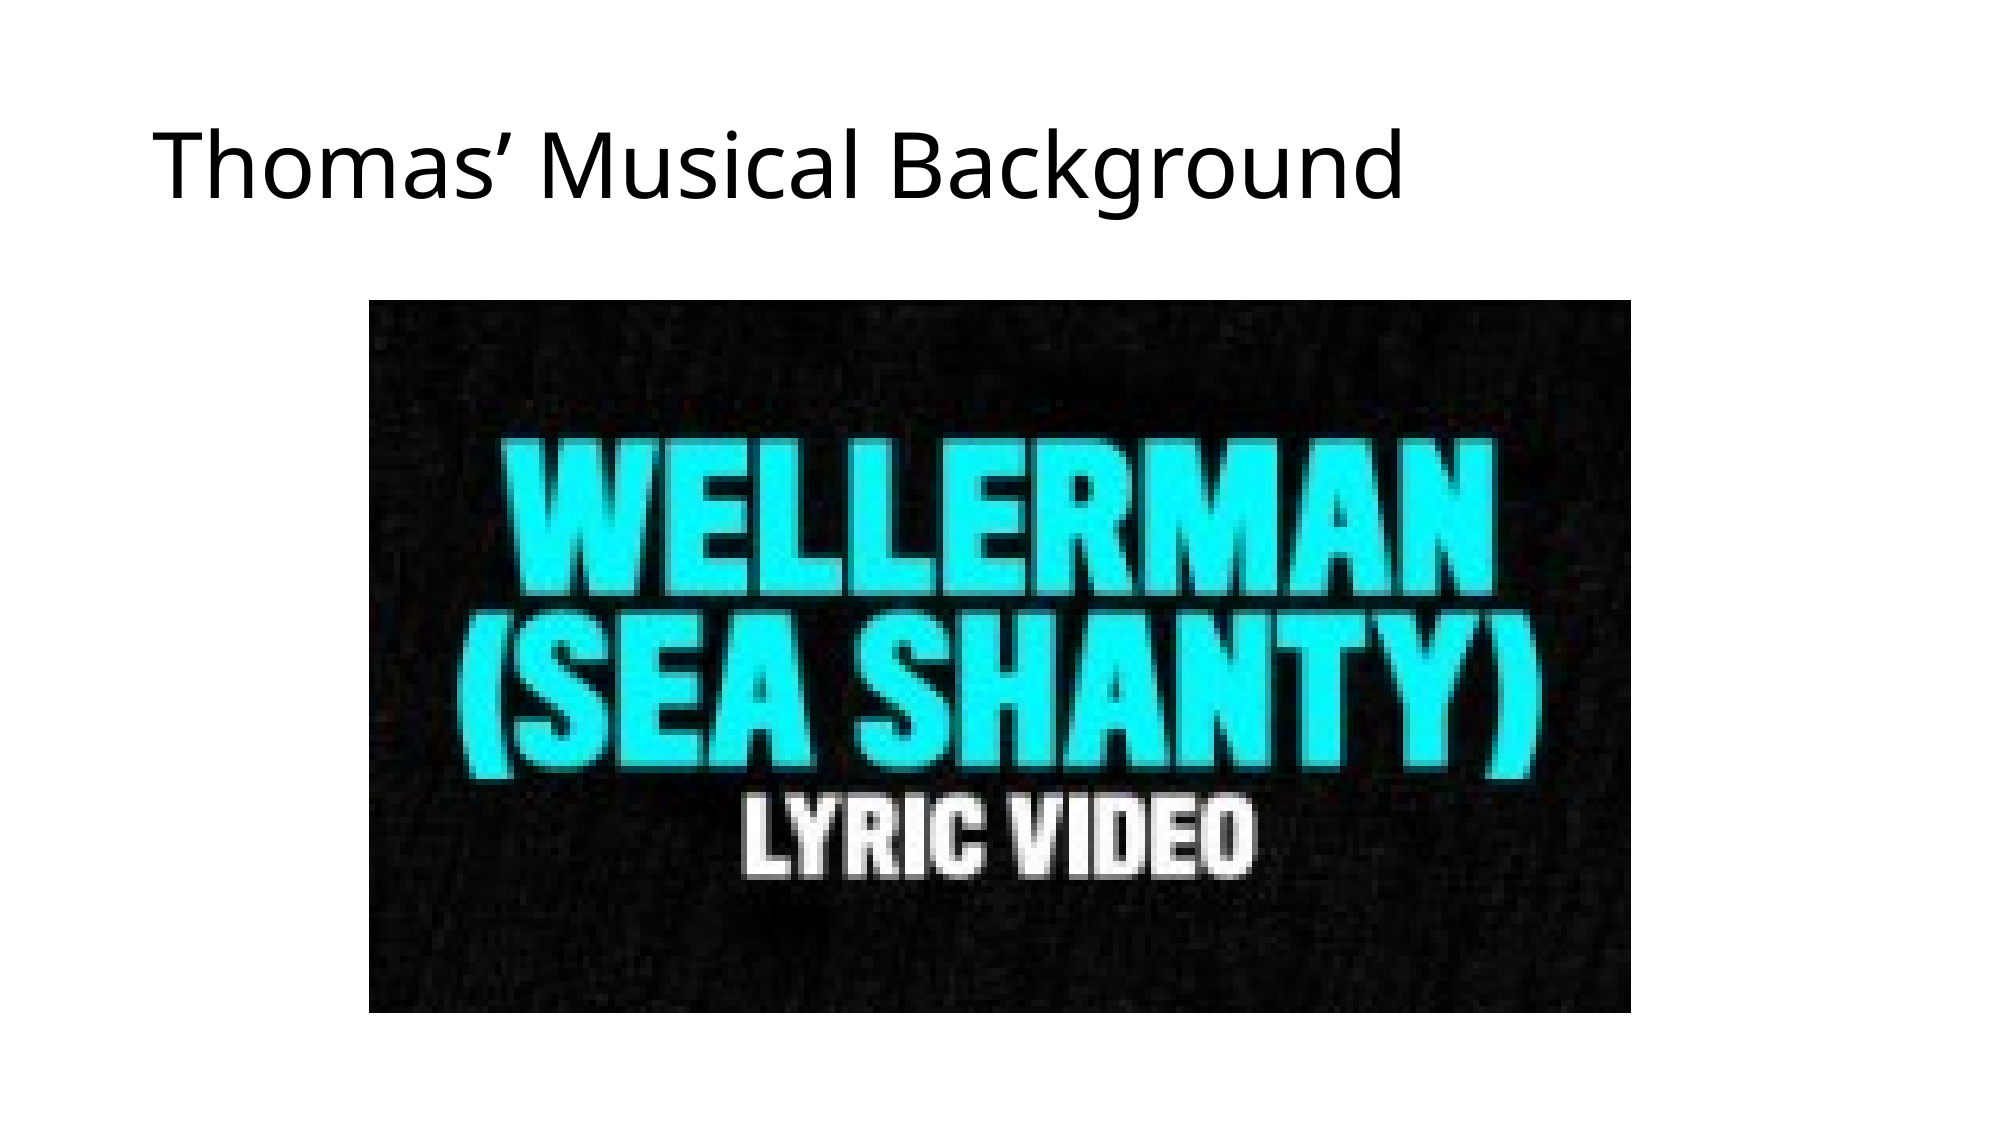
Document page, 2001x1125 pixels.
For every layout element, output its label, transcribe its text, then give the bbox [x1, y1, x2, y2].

title Thomas’ Musical Background [137, 59, 1863, 278]
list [368, 299, 1632, 1014]
